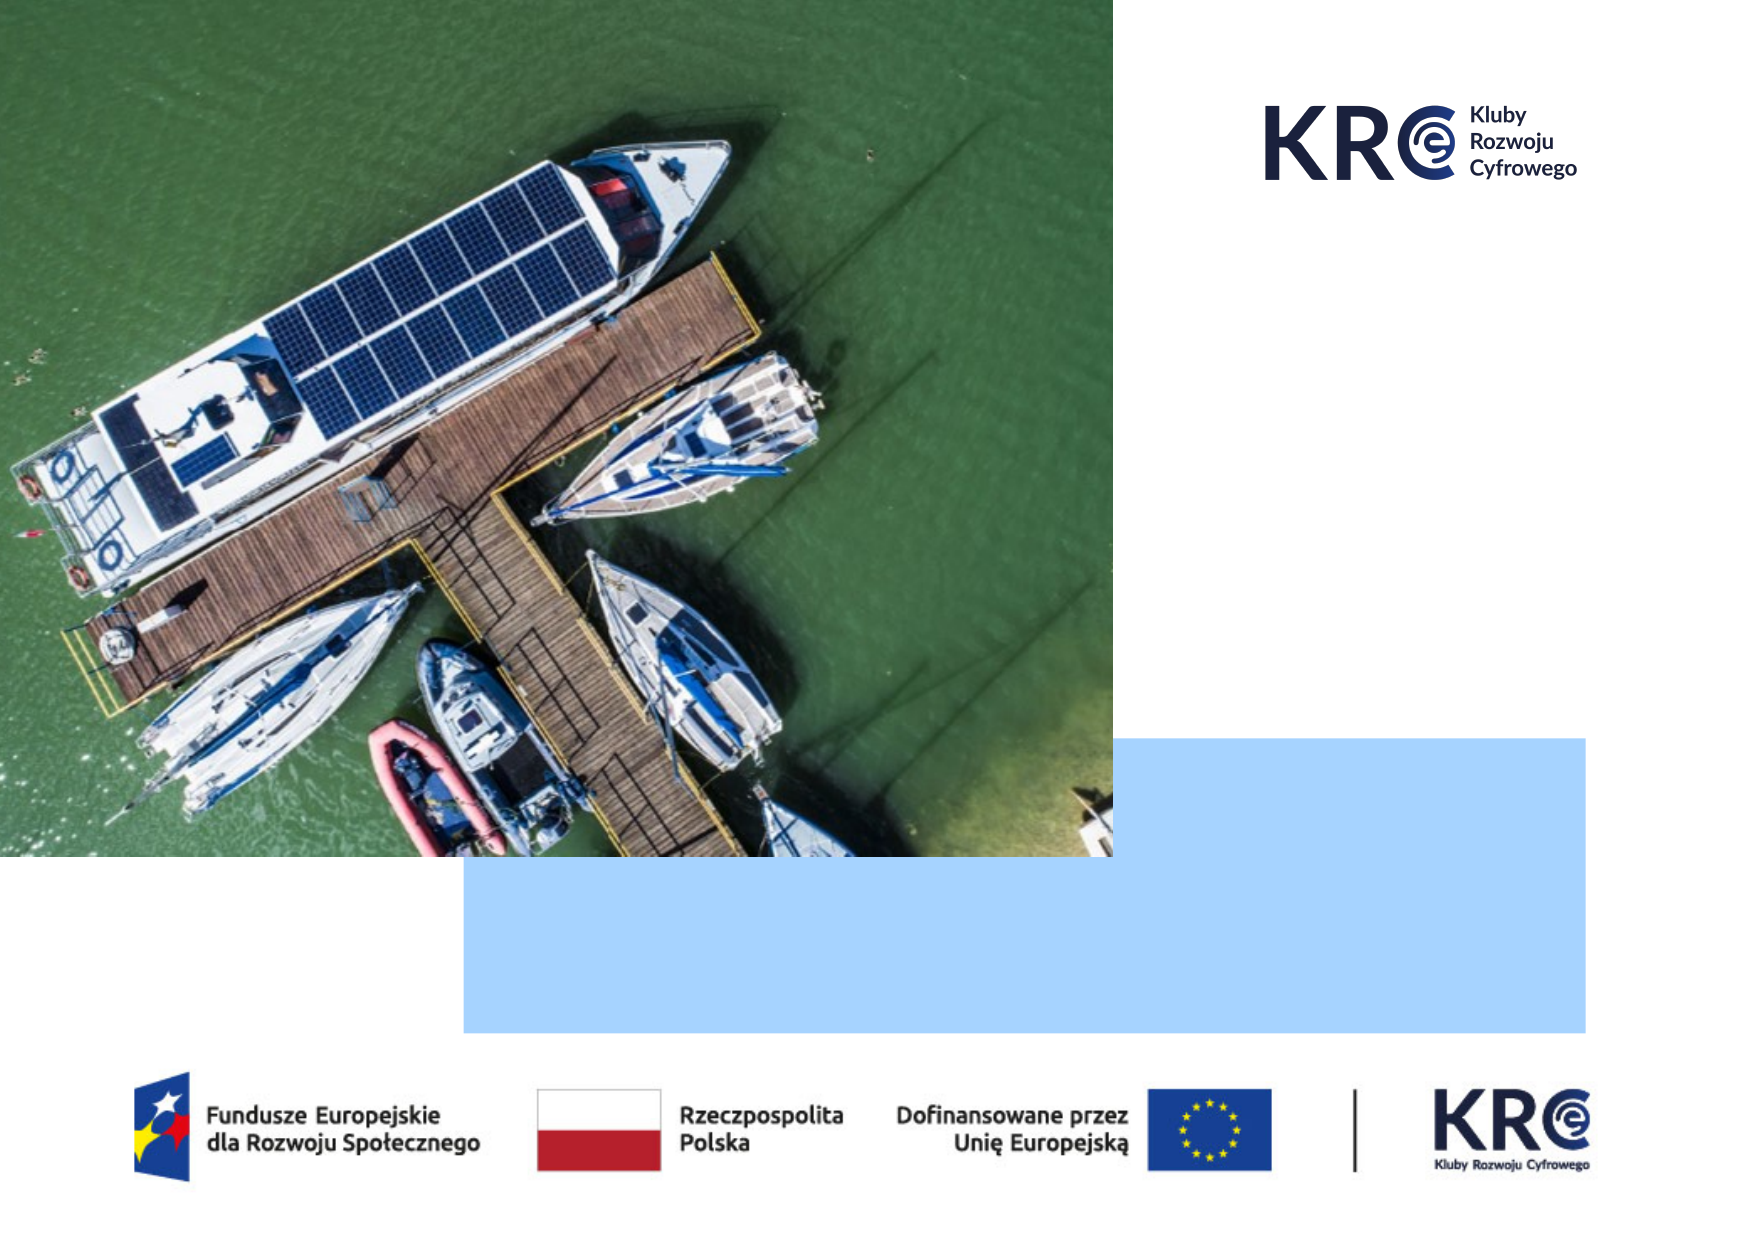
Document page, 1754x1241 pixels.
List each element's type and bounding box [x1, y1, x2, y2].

picture [0, 0, 1113, 857]
picture [1231, 88, 1607, 192]
picture [110, 1044, 1625, 1201]
